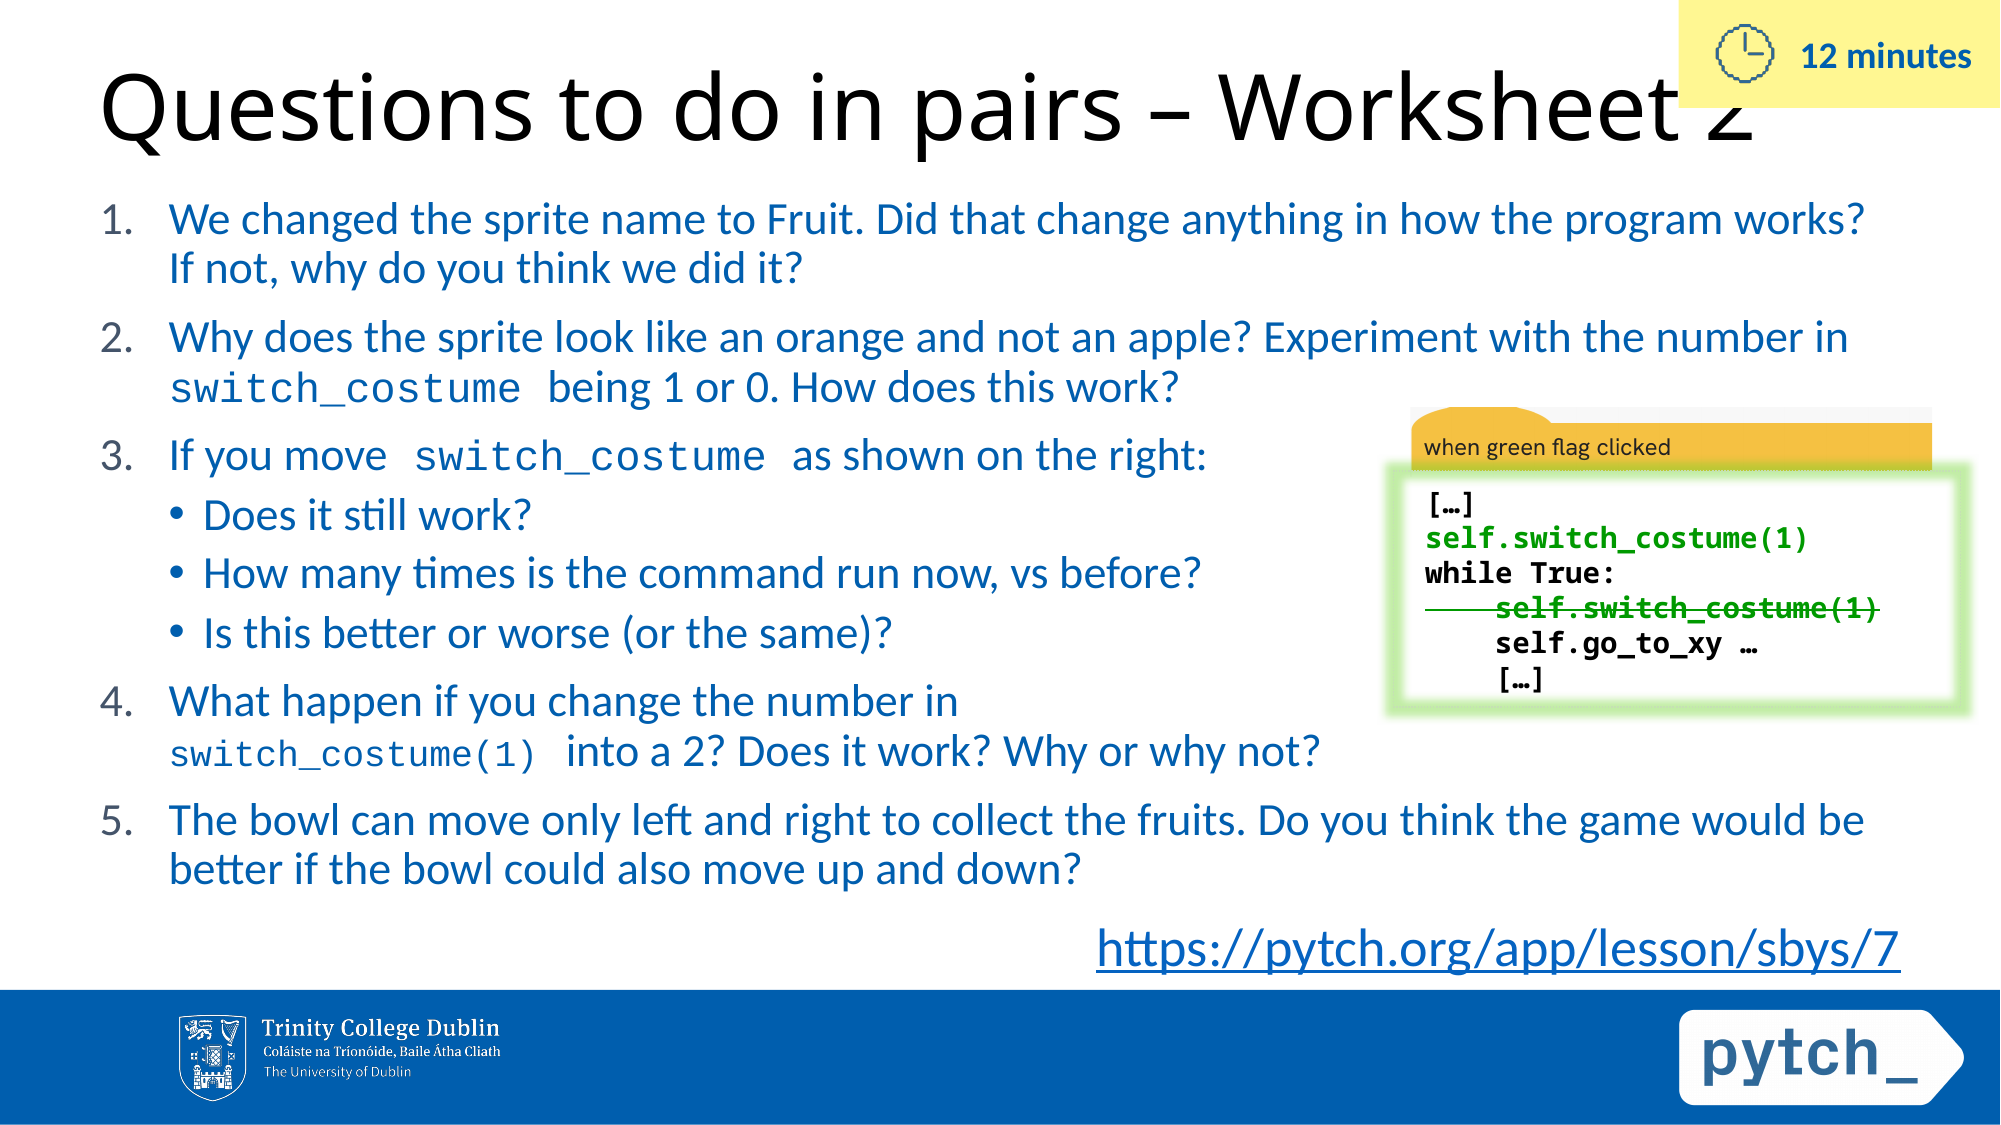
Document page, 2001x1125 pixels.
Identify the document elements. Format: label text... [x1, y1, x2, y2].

picture [178, 1014, 502, 1102]
title Questions to do in pairs – Worksheet 2 [83, 2, 1809, 220]
picture [1590, 894, 2001, 1125]
text_box [1393, 470, 1961, 708]
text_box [1678, 0, 2000, 108]
text_box https://pytch.org/app/lesson/sbys/7 [1081, 904, 2000, 985]
picture [1410, 407, 1933, 656]
list We changed the sprite name to Fruit. Did that change anything in how the program works? If not, why do you think we did it? Why does the sprite look like an orange and not an apple? Experiment with the number in switch_costume being 1 or 0. How does this work? If you move switch_costume as shown on the right: Does it still work? How many times is the command run now, vs before? Is this better or worse (or the same)? What happen if you change the number in switch_costume(1) into a 2? Does it work? Why or why not? The bowl can move only left and right to collect the fruits. Do you think the game would be better if the bowl could also move up and down? [84, 186, 1917, 906]
